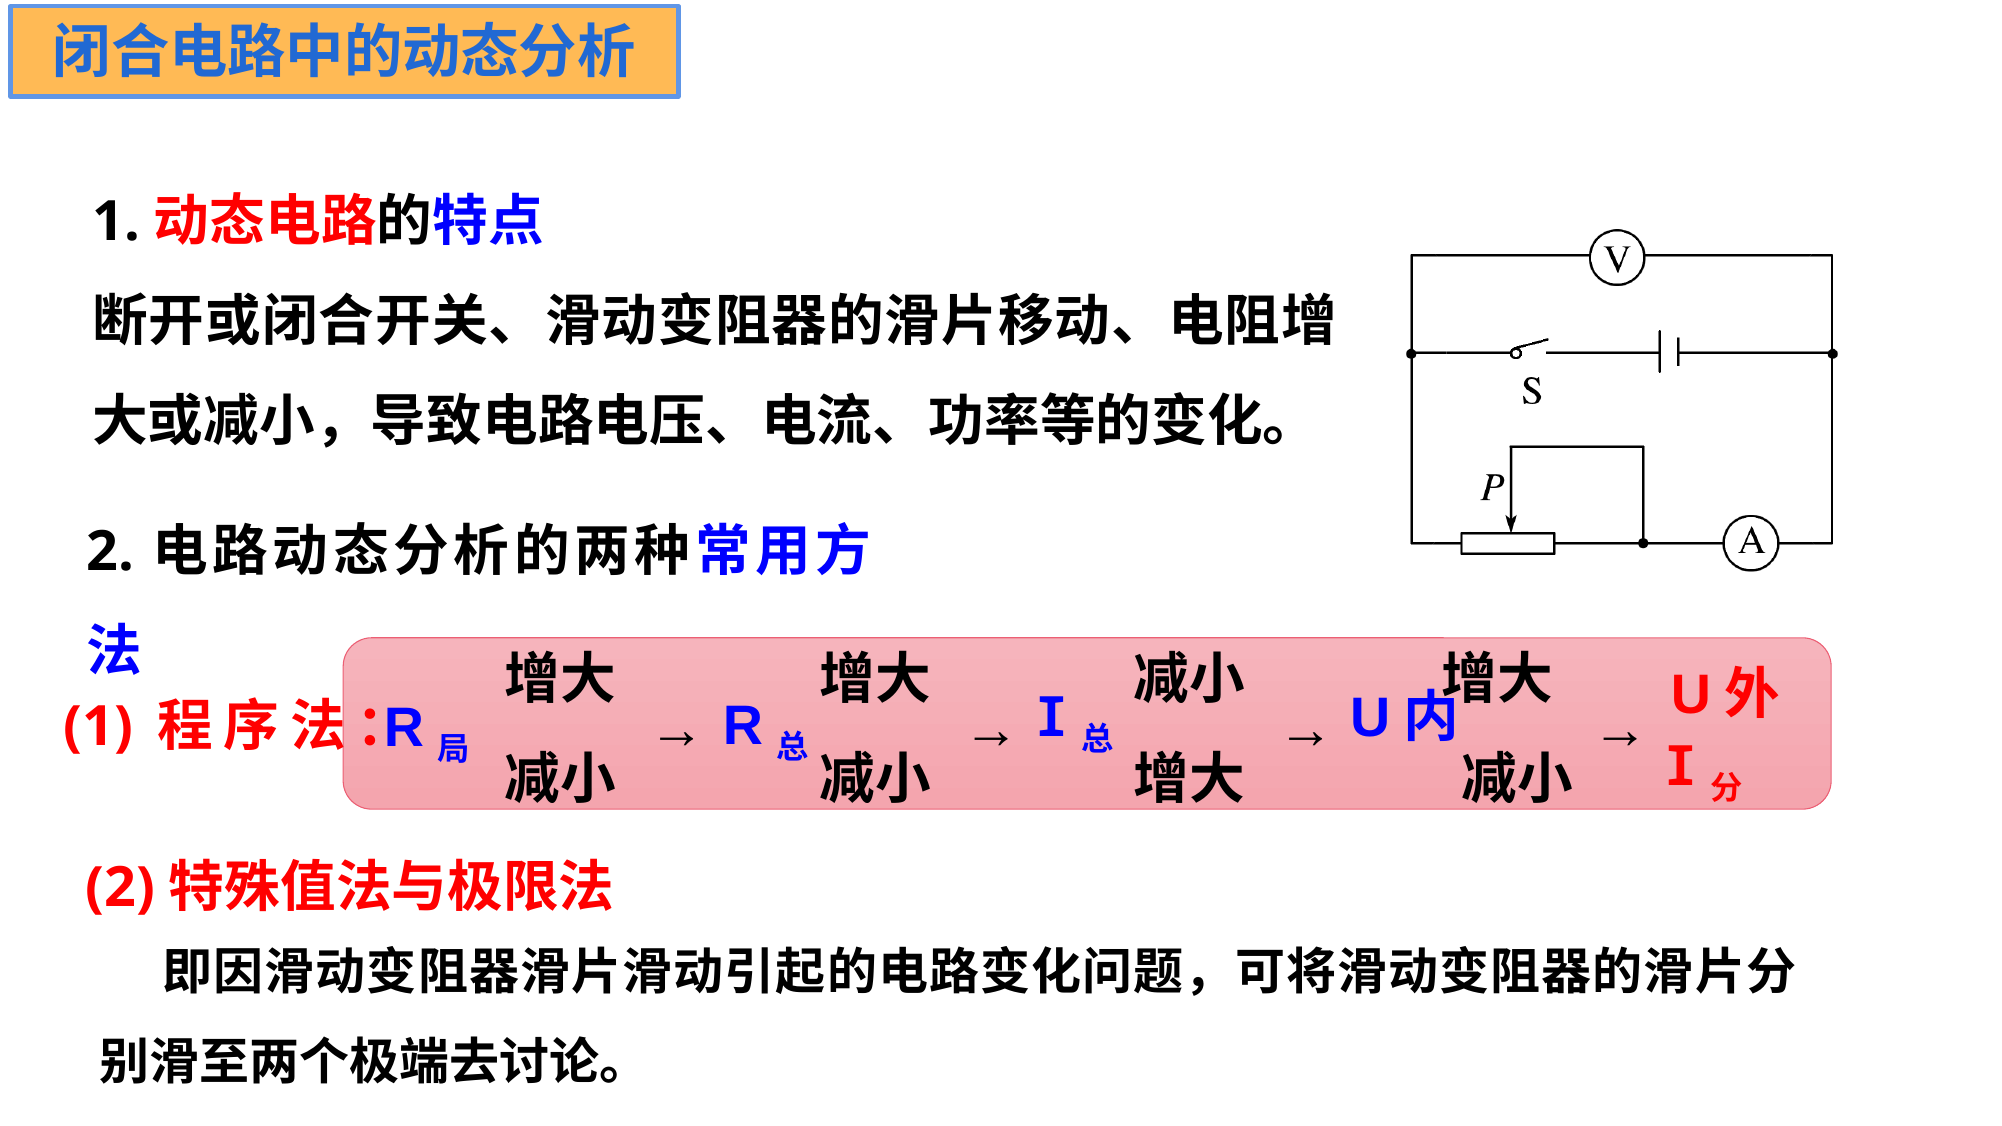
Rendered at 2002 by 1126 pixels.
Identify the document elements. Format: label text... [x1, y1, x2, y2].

text_box 2.电路动态分析的两种常用方法 [66, 471, 892, 635]
text_box 闭合电路中的动态分析 [10, 6, 679, 97]
text_box 即因滑动变阻器滑片滑动引起的电路变化问题，可将滑动变阻器的滑片分别滑至两个极端去讨论。 [85, 902, 1811, 1097]
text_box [45, 635, 1832, 818]
text_box 1.动态电路的特点 断开或闭合开关、滑动变阻器的滑片移动、电阻增大或减小，导致电路电压、电流、功率等的变化。 [72, 141, 1358, 462]
picture [1402, 220, 1846, 576]
text_box (2)特殊值法与极限法 [70, 818, 724, 925]
